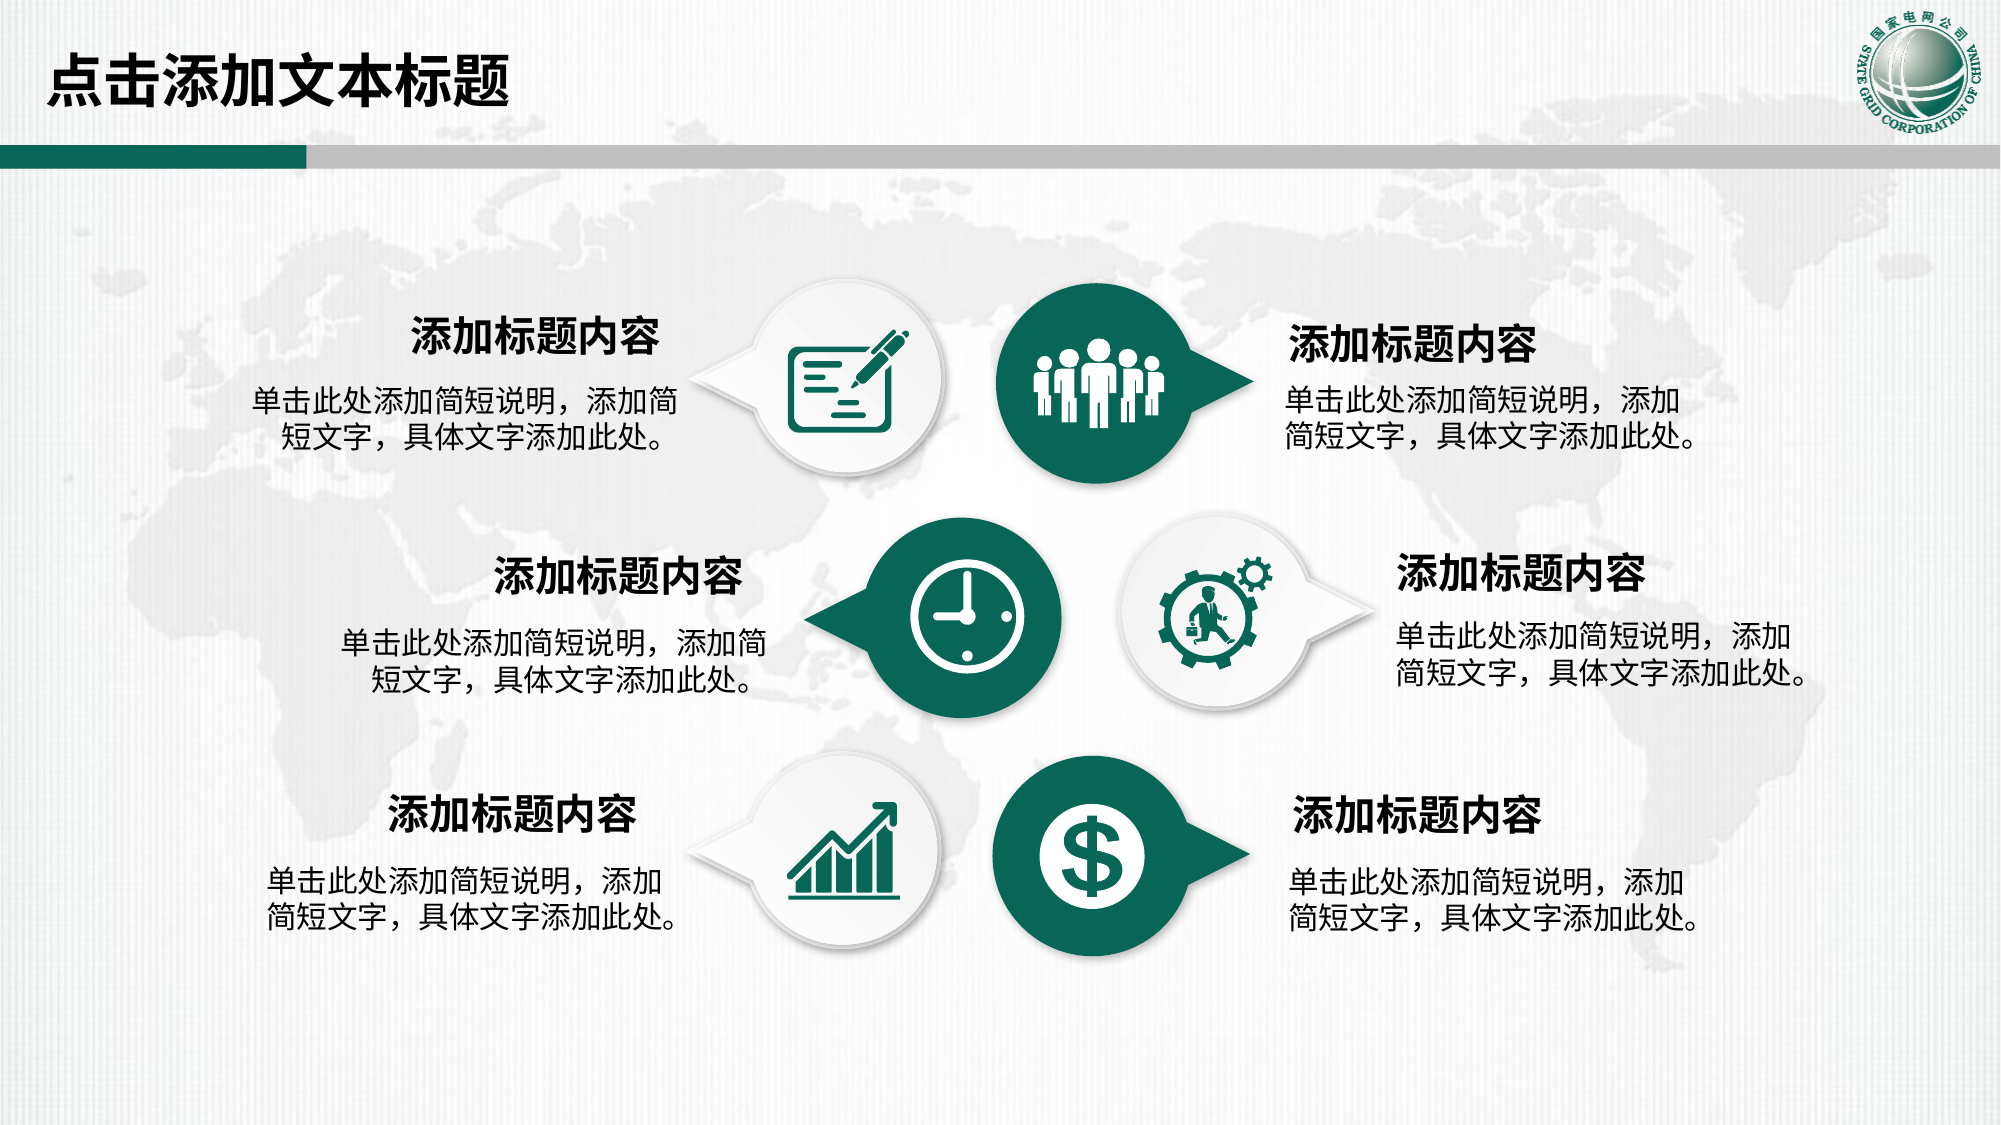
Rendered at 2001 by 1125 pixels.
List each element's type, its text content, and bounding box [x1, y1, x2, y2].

text_box 单击此处添加简短说明，添加简短文字，具体文字添加此处。 [228, 854, 678, 943]
text_box [803, 517, 1062, 719]
text_box [910, 559, 1025, 674]
text_box [1144, 355, 1165, 416]
text_box 点击添加文本标题 [0, 37, 692, 122]
text_box 单击此处添加简短说明，添加简短文字，具体文字添加此处。 [1380, 609, 1820, 698]
text_box 添加标题内容 [372, 780, 654, 846]
text_box [1081, 338, 1117, 429]
text_box 添加标题内容 [1278, 781, 1559, 847]
text_box [1033, 355, 1053, 416]
text_box 添加标题内容 [1382, 539, 1663, 604]
text_box 添加标题内容 [478, 542, 759, 607]
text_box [714, 721, 912, 979]
text_box [992, 755, 1251, 957]
text_box 单击此处添加简短说明，添加简短文字，具体文字添加此处。 [1273, 855, 1725, 944]
text_box 添加标题内容 [1273, 310, 1554, 373]
text_box 单击此处添加简短说明，添加简短文字，具体文字添加此处。 [307, 617, 783, 706]
picture [0, 169, 2001, 1125]
text_box 单击此处添加简短说明，添加简短文字，具体文字添加此处。 [1269, 373, 1725, 462]
text_box [1118, 348, 1144, 423]
text_box [1054, 348, 1079, 423]
text_box 添加标题内容 [395, 302, 677, 368]
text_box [1147, 483, 1346, 740]
text_box [1039, 803, 1145, 909]
text_box [995, 283, 1254, 484]
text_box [717, 249, 916, 506]
text_box 单击此处添加简短说明，添加简短文字，具体文字添加此处。 [228, 374, 694, 463]
picture [0, 0, 2001, 145]
